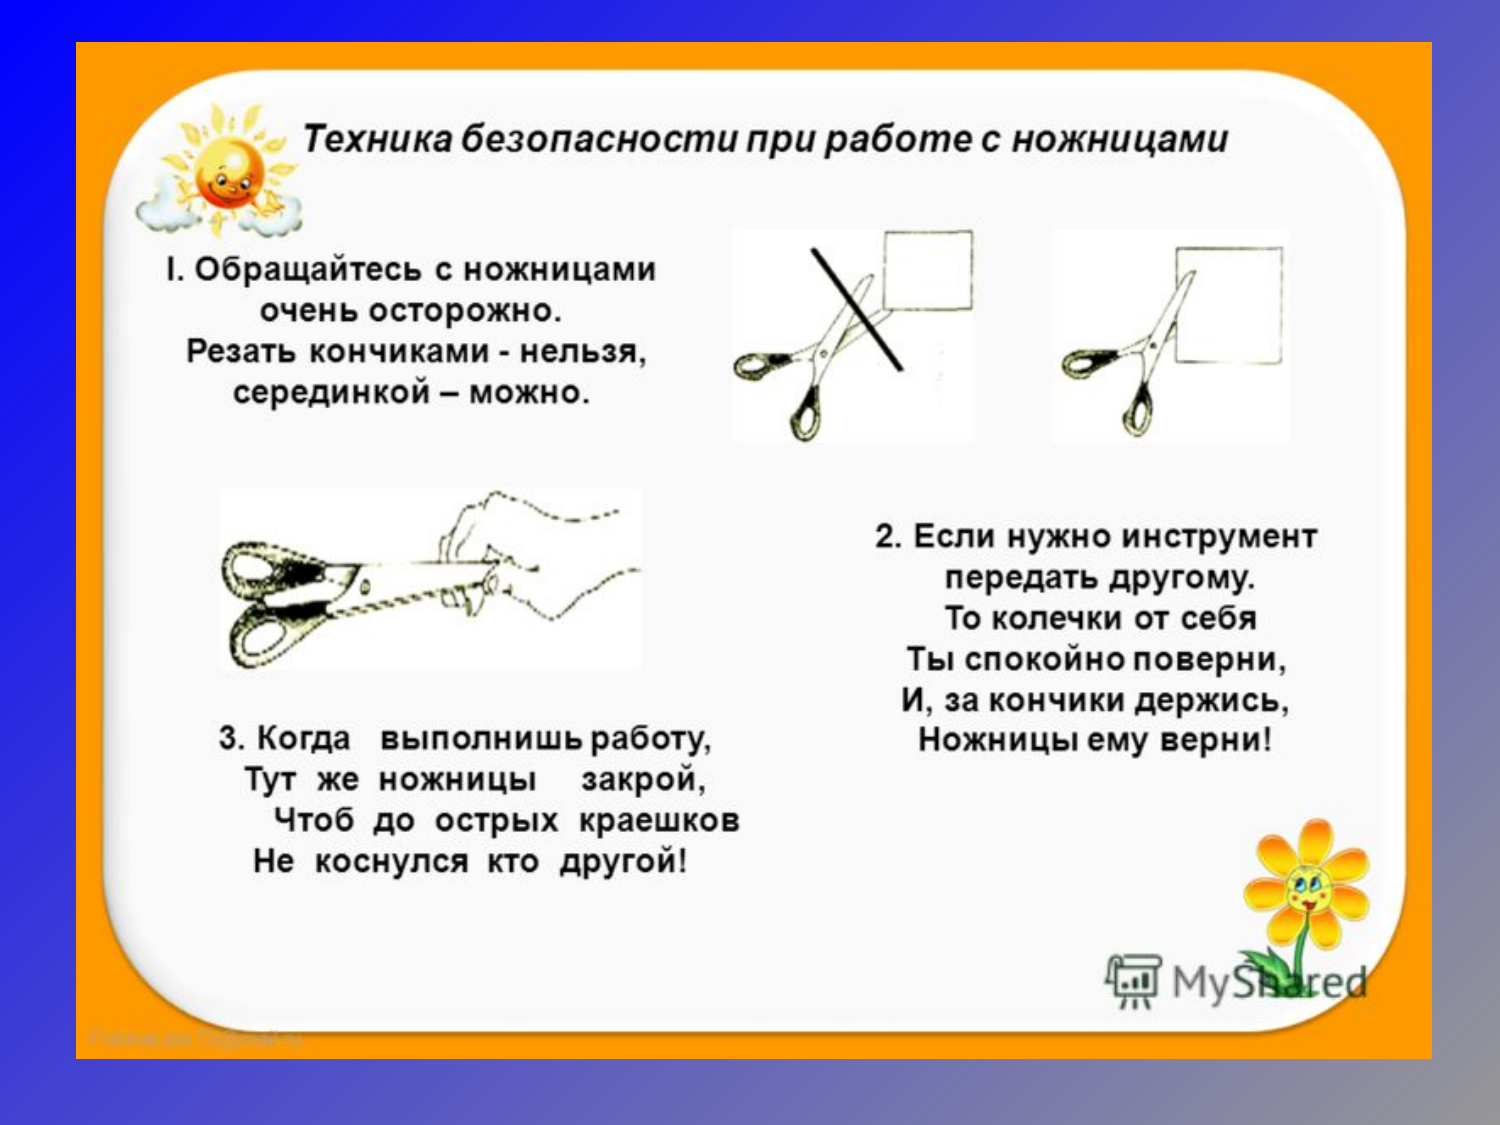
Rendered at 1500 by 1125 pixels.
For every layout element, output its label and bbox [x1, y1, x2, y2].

picture [76, 42, 1432, 1059]
